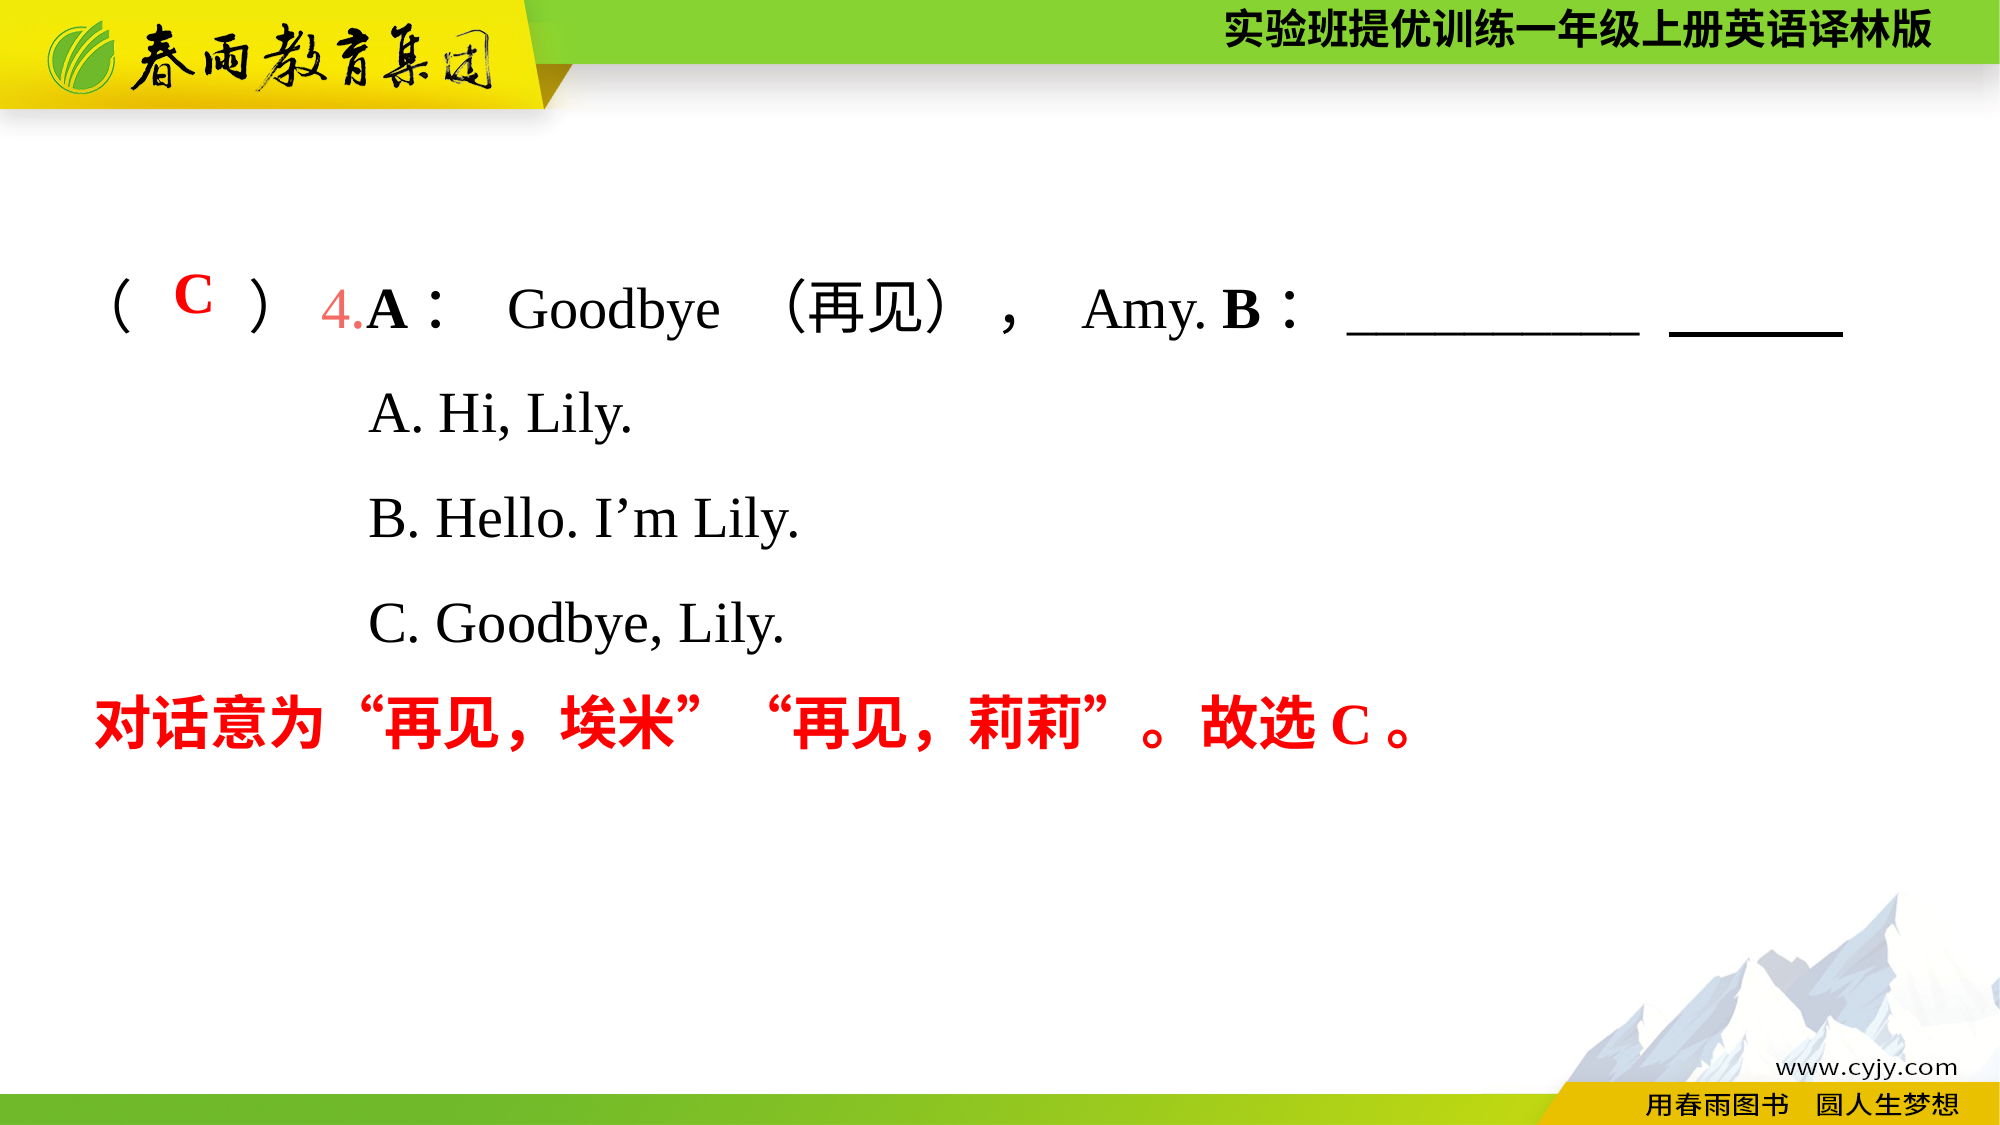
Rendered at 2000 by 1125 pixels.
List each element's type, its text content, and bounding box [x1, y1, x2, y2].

picture [0, 0, 2000, 1125]
list （ ）4.A： Goodbye （再见） ， Amy. B：__________ A. Hi, Lily. B. Hello. I’m Lily. C. Goodbye, Lily. [59, 227, 1944, 667]
text_box 对话意为“再见，埃米”“再见，莉莉”。故选C。 [78, 643, 1963, 764]
text_box C [158, 247, 231, 333]
